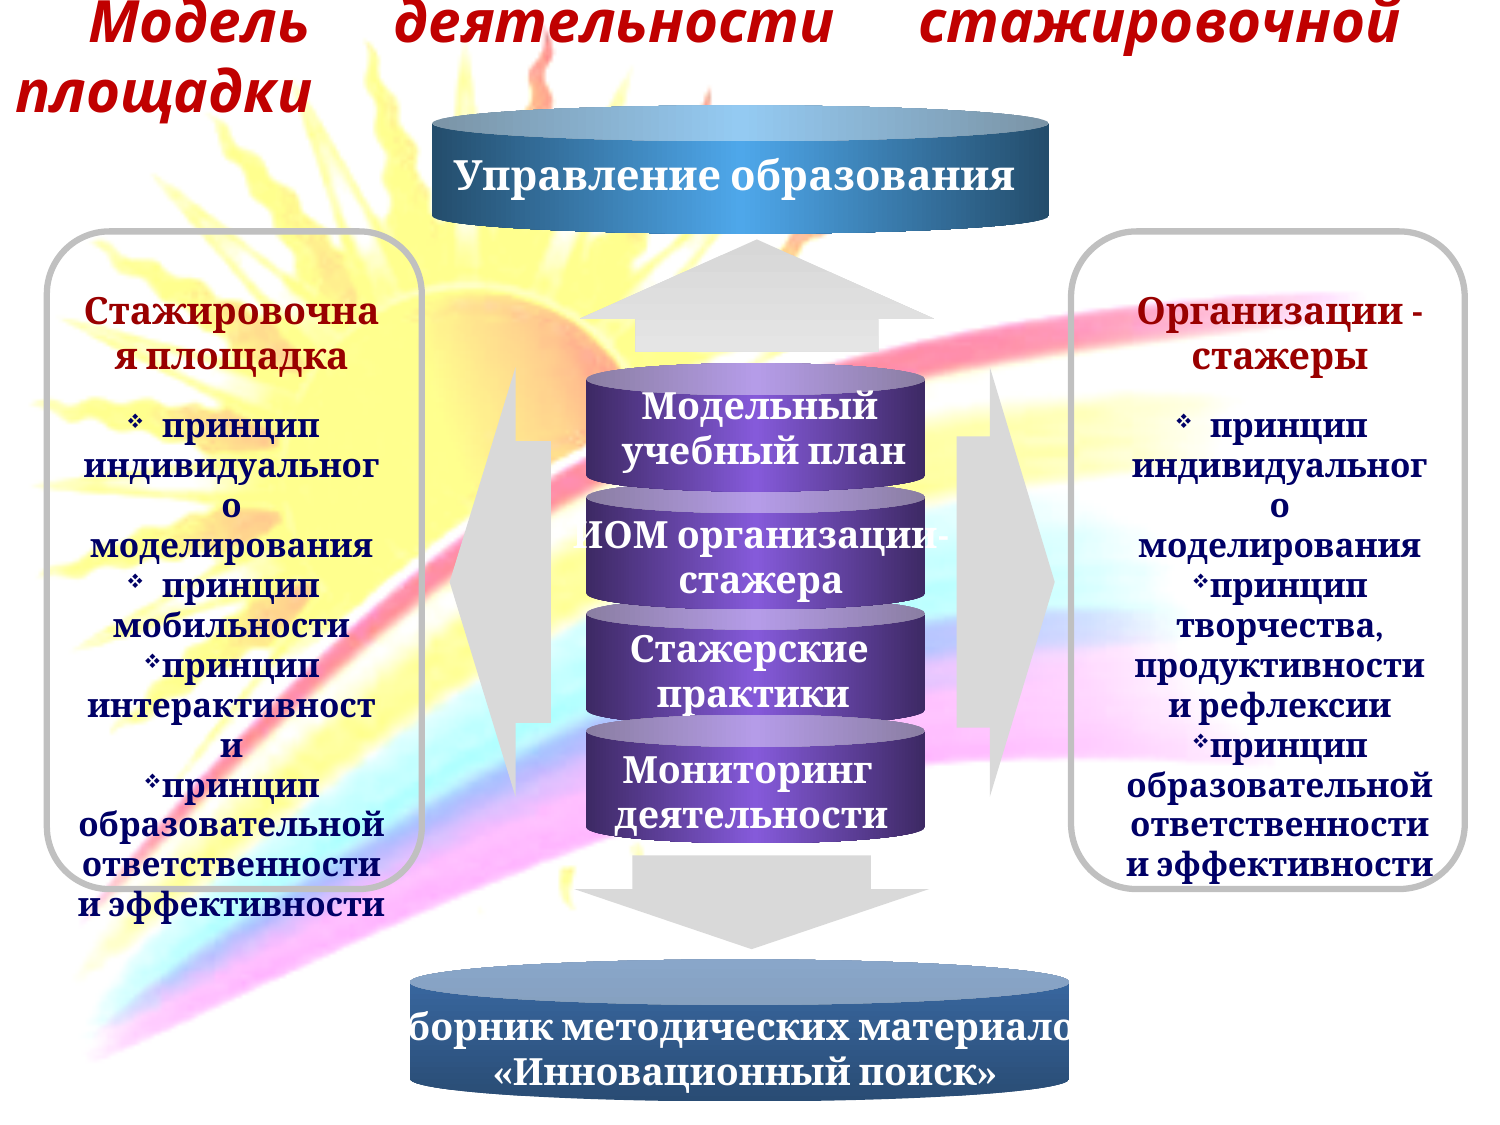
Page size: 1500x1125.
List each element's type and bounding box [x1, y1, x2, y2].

text_box [46, 105, 1466, 1102]
picture [0, 0, 1500, 1114]
